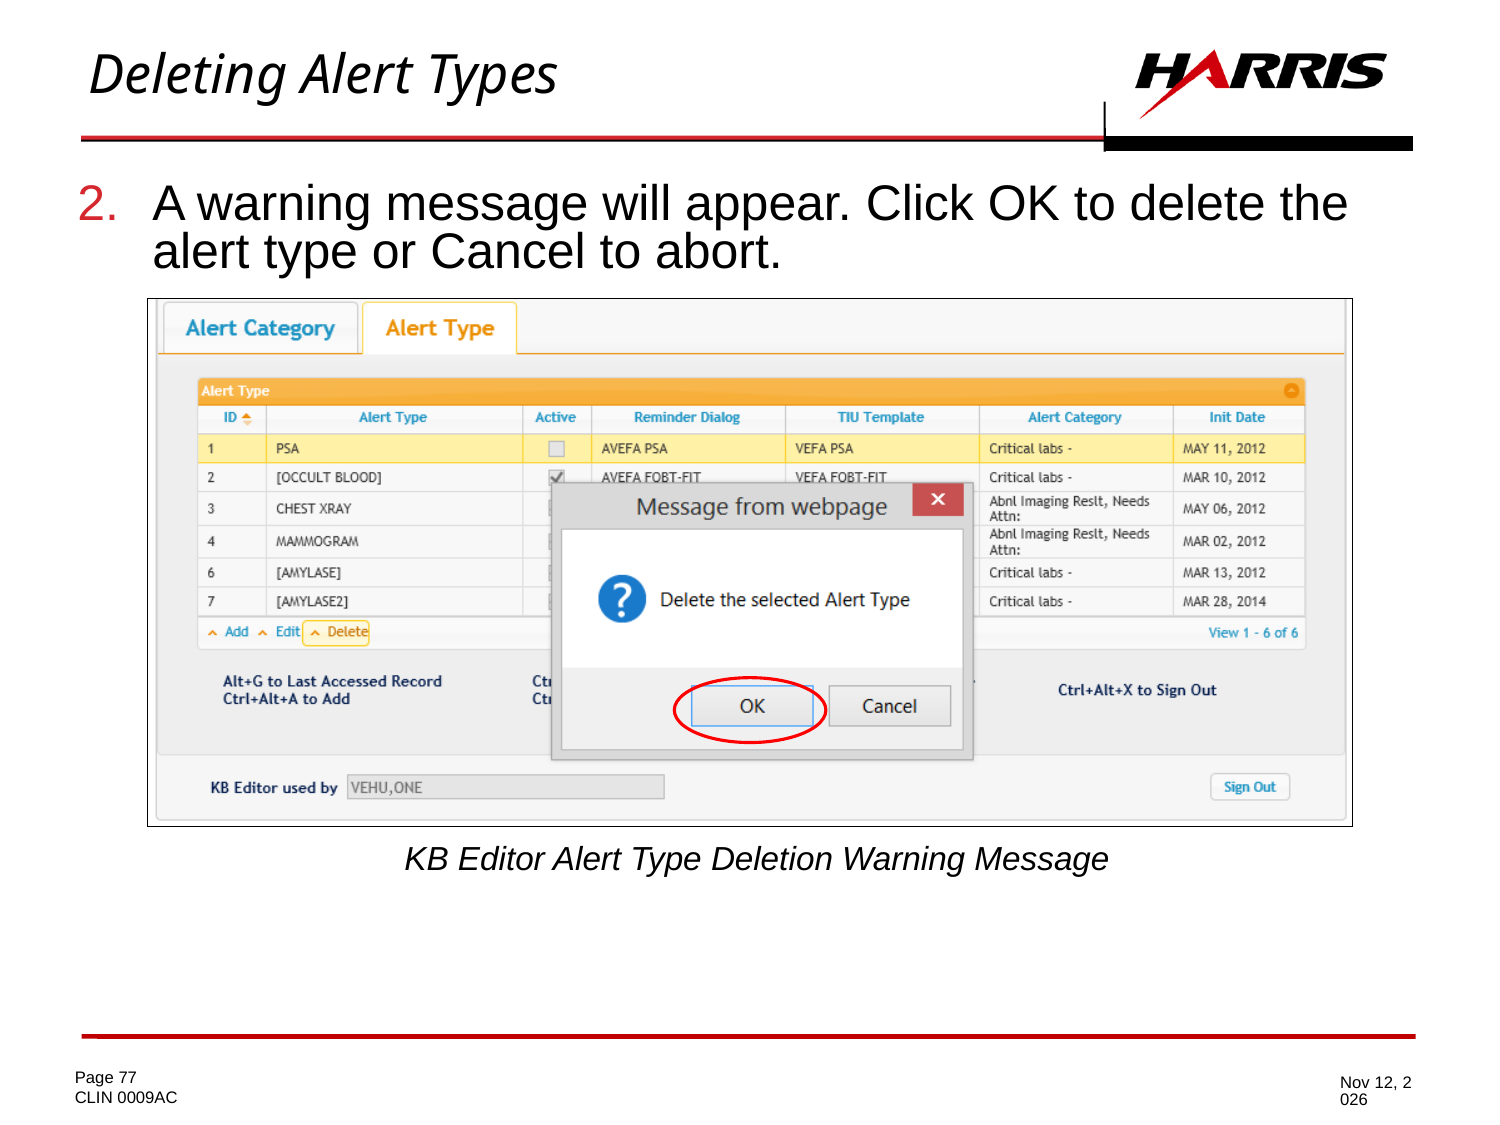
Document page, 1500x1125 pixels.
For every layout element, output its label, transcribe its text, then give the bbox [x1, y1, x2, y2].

title Deleting Alert Types [73, 27, 962, 117]
slide_number 6-Oct-14 [1324, 1060, 1435, 1105]
list A warning message will appear. Click OK to delete the alert type or Cancel to abort. [62, 174, 1432, 1020]
list KB Editor Alert Type Deletion Warning Message [73, 837, 1443, 895]
picture [1135, 49, 1387, 119]
picture [147, 298, 1353, 827]
